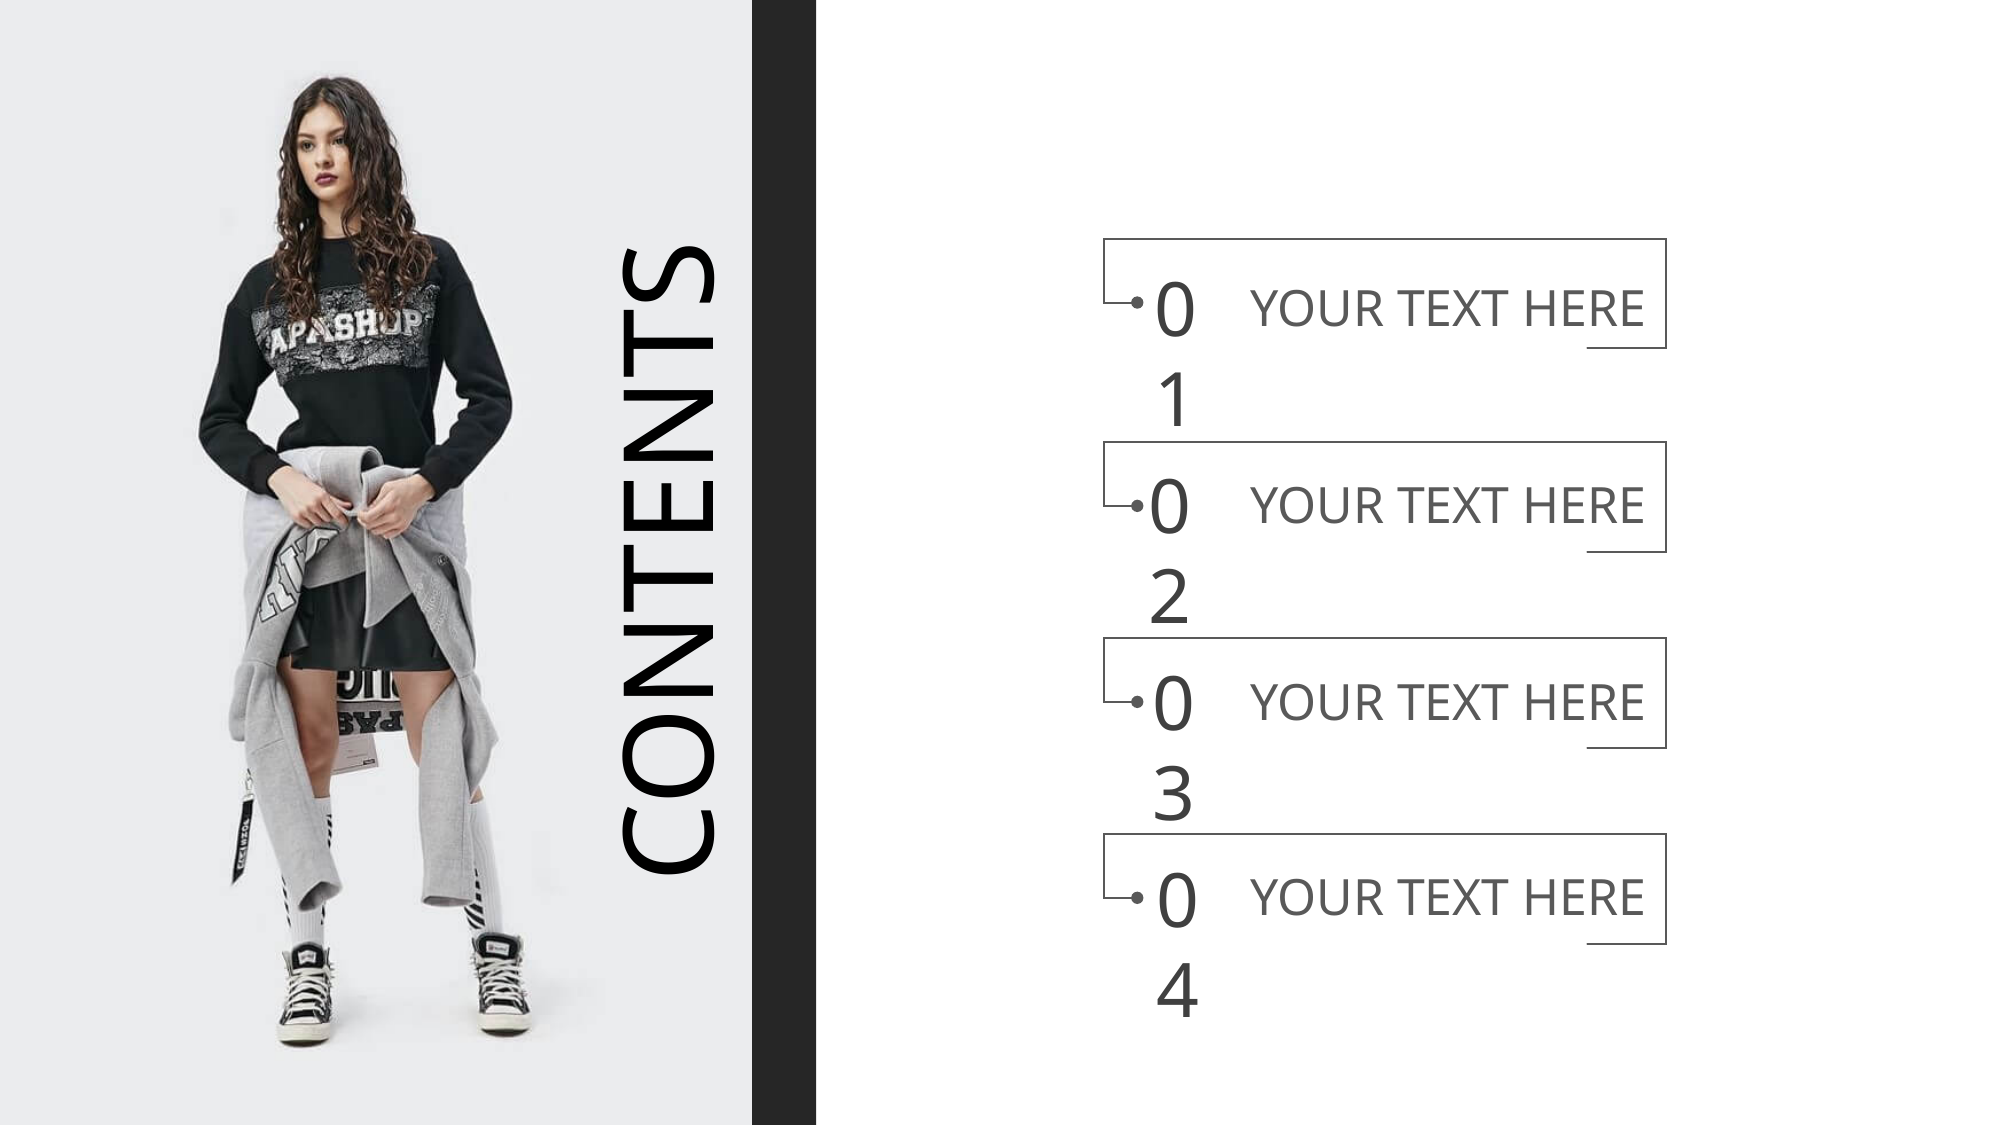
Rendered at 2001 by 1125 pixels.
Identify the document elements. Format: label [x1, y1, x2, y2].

text_box [1134, 451, 1653, 558]
picture [0, 0, 752, 1125]
text_box [1142, 844, 1653, 951]
text_box [1103, 833, 1667, 945]
text_box [752, 0, 817, 1125]
text_box [1139, 254, 1653, 361]
text_box [1103, 441, 1667, 553]
text_box [1103, 238, 1667, 349]
text_box [1138, 647, 1653, 754]
text_box [1103, 637, 1667, 749]
